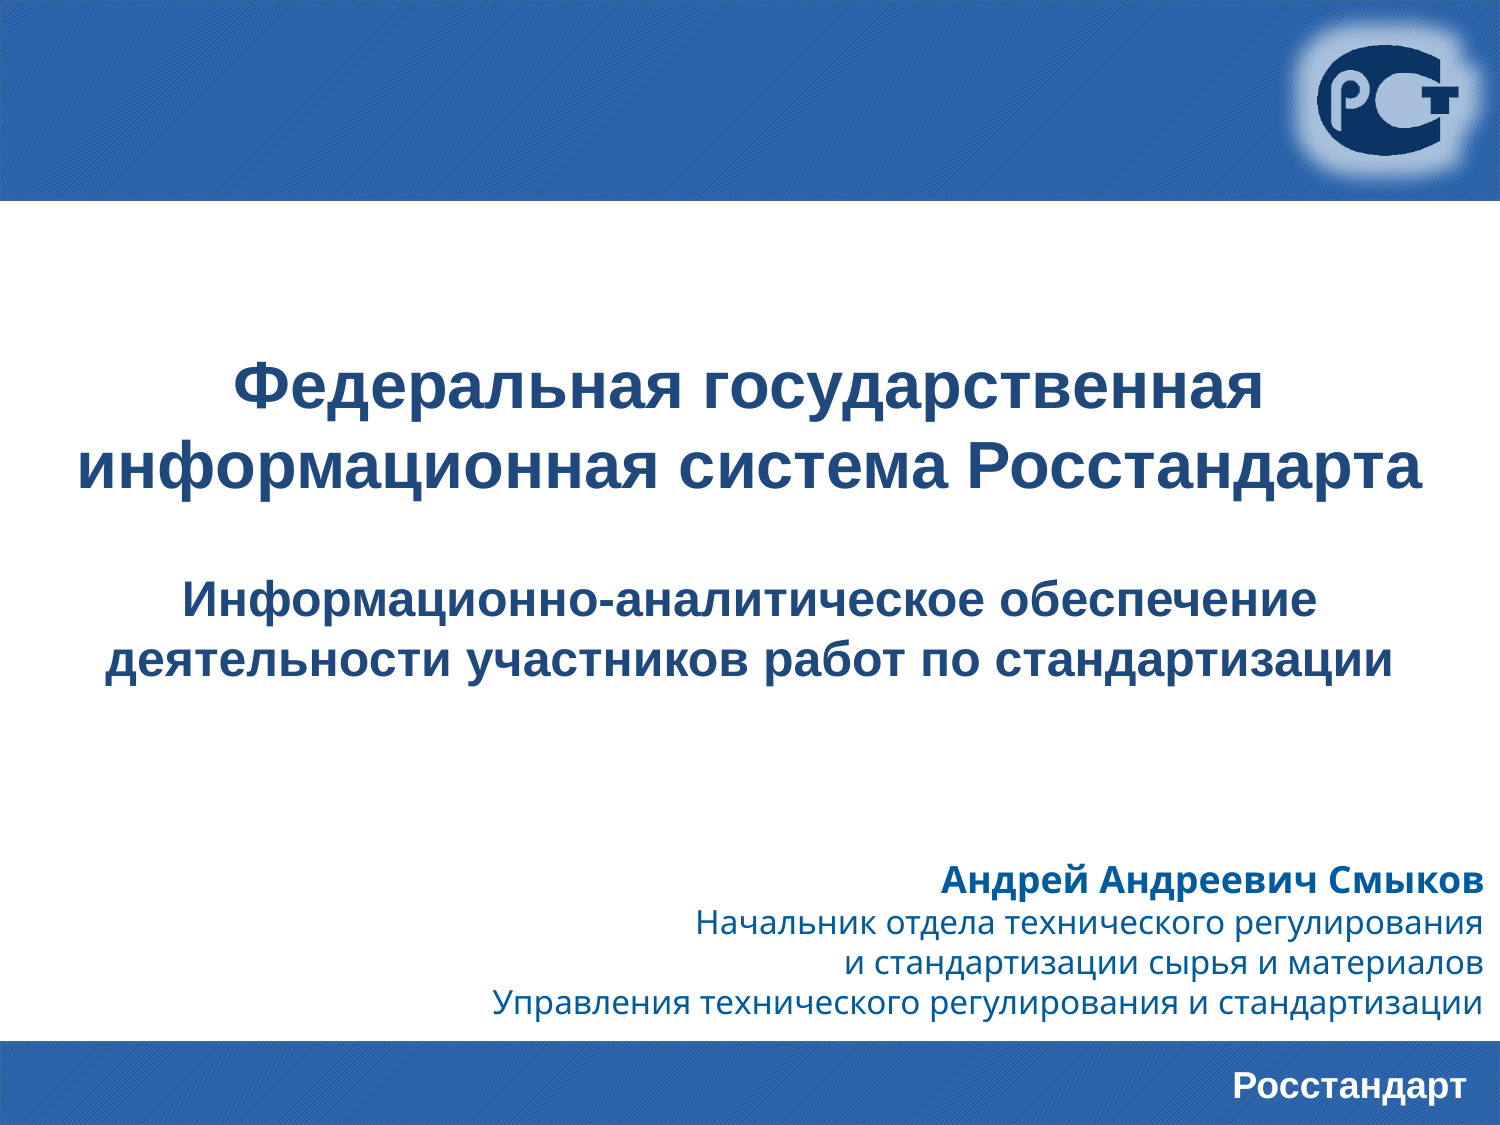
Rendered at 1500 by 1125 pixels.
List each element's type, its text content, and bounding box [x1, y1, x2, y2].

text_box Росстандарт [1217, 1069, 1483, 1114]
title Федеральная государственная информационная система Росстандарта Информационно-аналитическое обеспечение деятельности участников работ по стандартизации [0, 200, 1500, 828]
text_box Андрей Андреевич Смыков Начальник отдела технического регулирования и стандартизации сырья и материалов Управления технического регулирования и стандартизации [422, 848, 1500, 1069]
